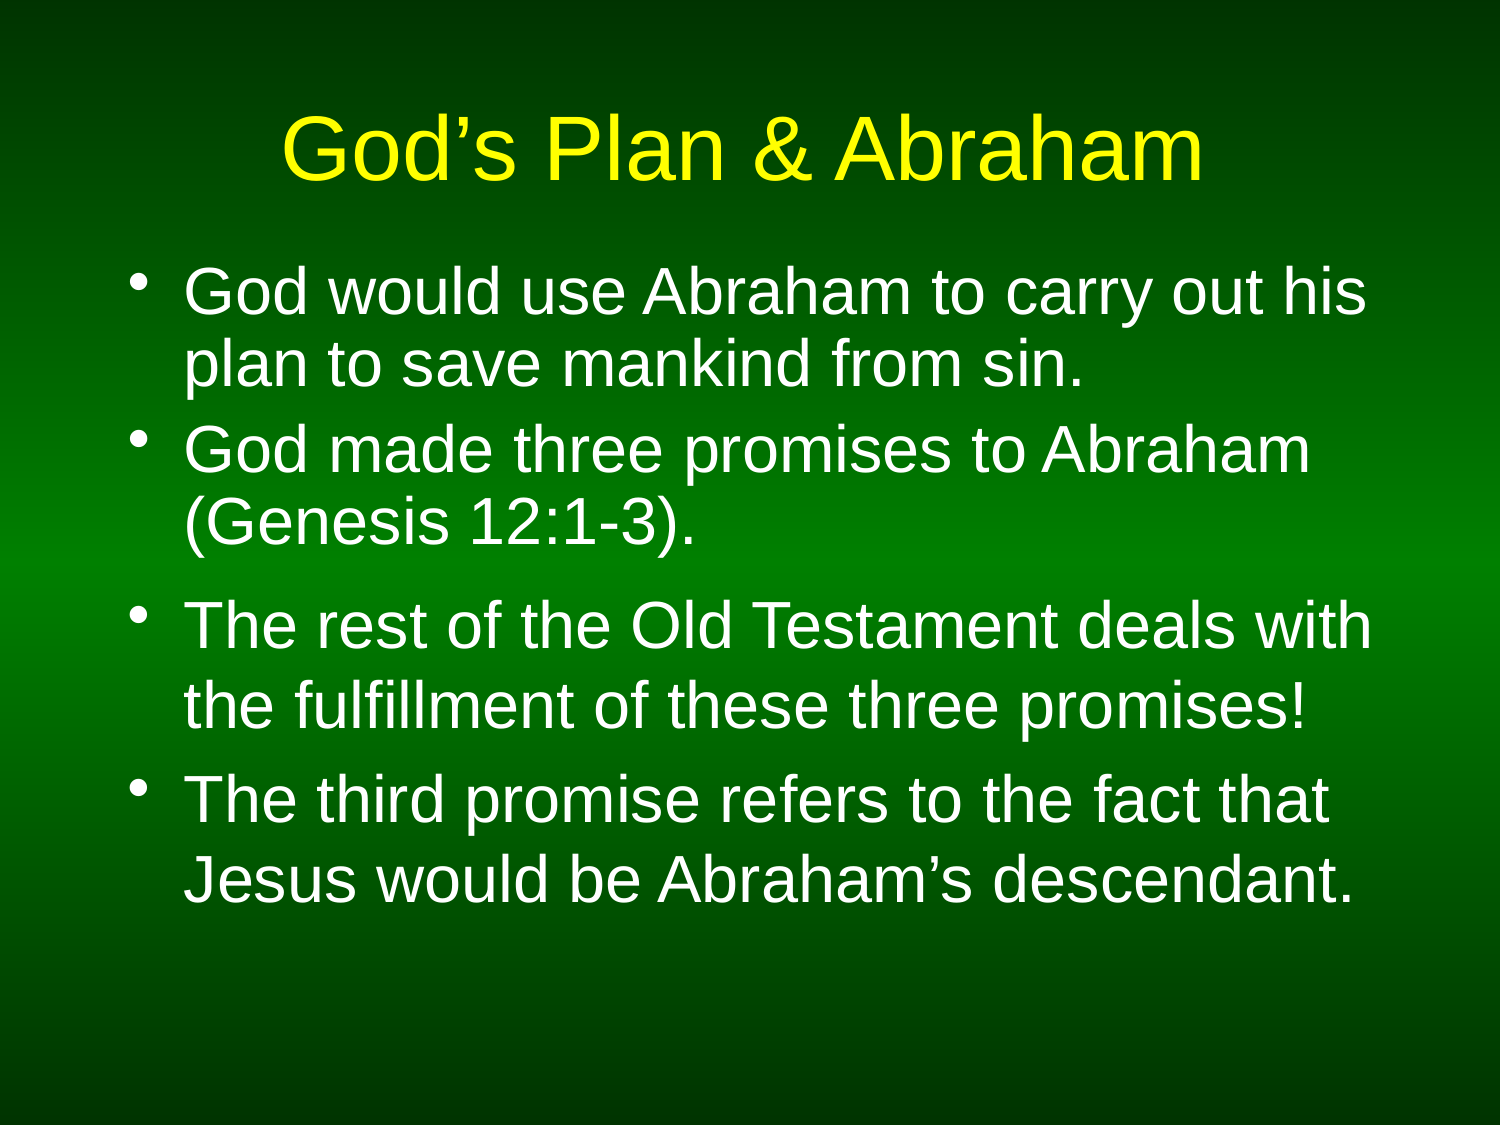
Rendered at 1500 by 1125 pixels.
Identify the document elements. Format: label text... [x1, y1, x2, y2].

text_box The rest of the Old Testament deals with the fulfillment of these three promises! The third promise refers to the fact that Jesus would be Abraham’s descendant. [112, 574, 1450, 963]
title God’s Plan & Abraham [50, 50, 1438, 238]
list God would use Abraham to carry out his plan to save mankind from sin. God made three promises to Abraham (Genesis 12:1-3). [112, 249, 1438, 574]
